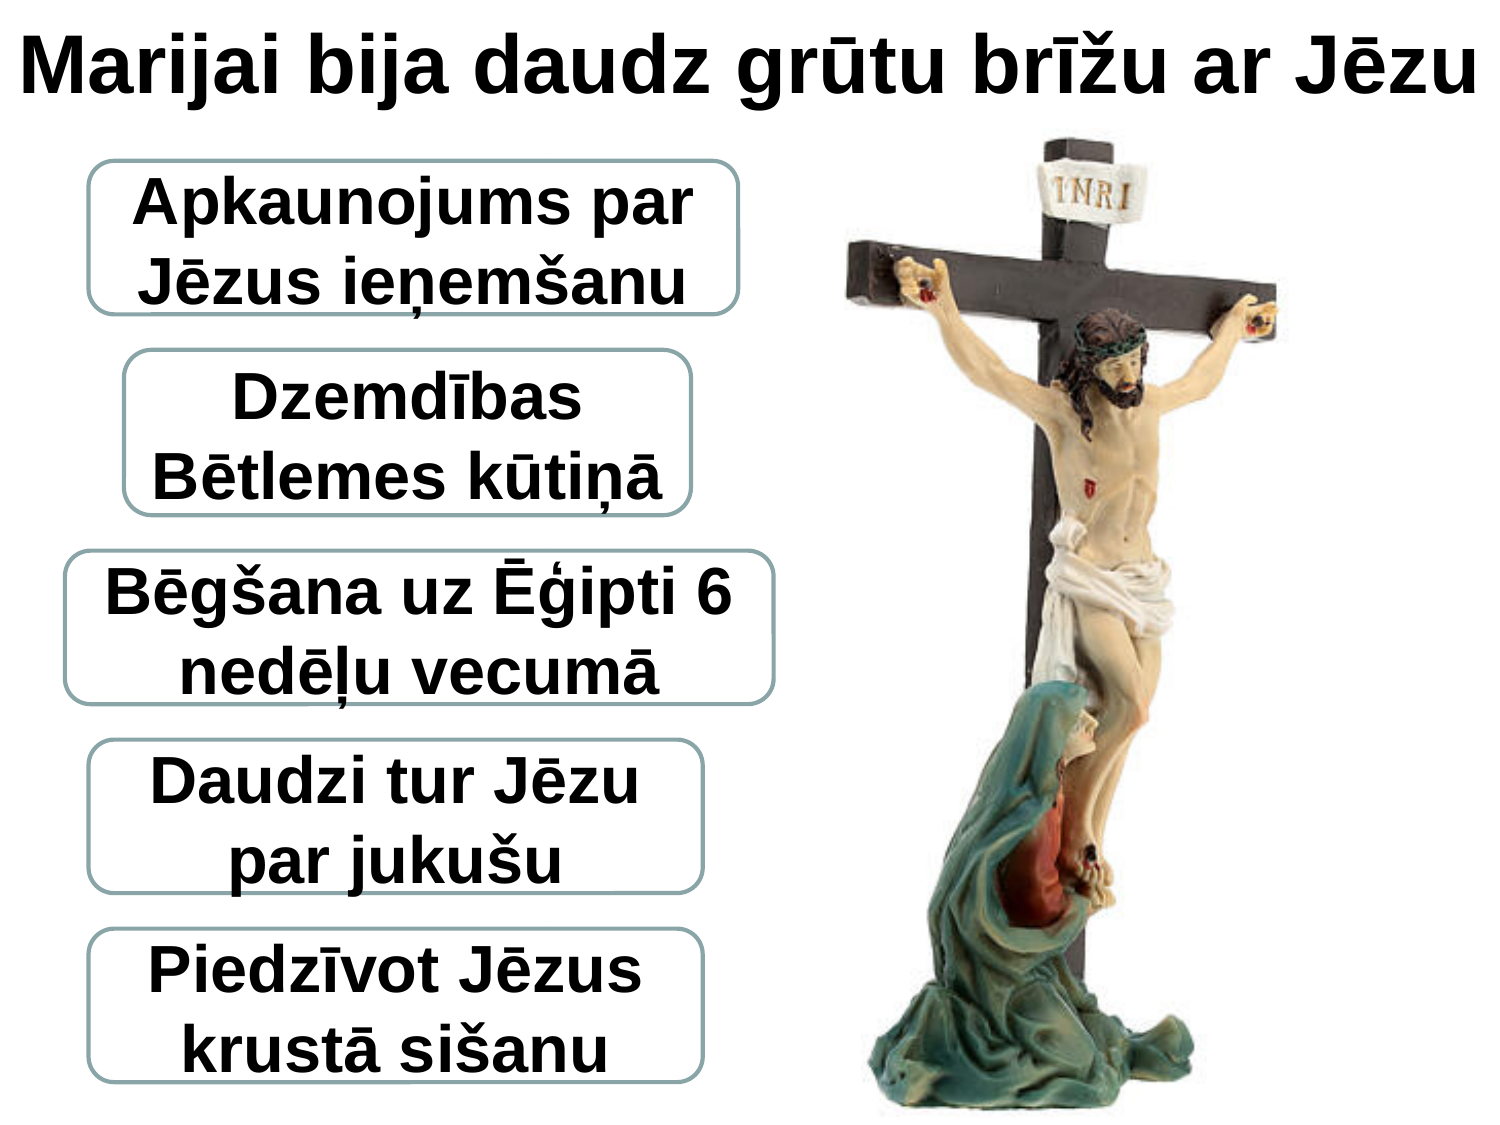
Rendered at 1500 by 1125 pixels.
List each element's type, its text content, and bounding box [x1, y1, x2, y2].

title Marijai bija daudz grūtu brīžu ar Jēzu [0, 0, 1500, 121]
text_box Apkaunojums par Jēzus ieņemšanu [86, 158, 543, 317]
text_box Daudzi tur Jēzu par jukušu [86, 737, 543, 896]
text_box Piedzīvot Jēzus krustā sišanu [86, 926, 543, 1085]
picture [548, 113, 1500, 1125]
text_box Dzemdības Bētlemes kūtiņā [121, 347, 543, 518]
text_box Bēgšana uz Ēģipti 6 nedēļu vecumā [62, 548, 543, 707]
